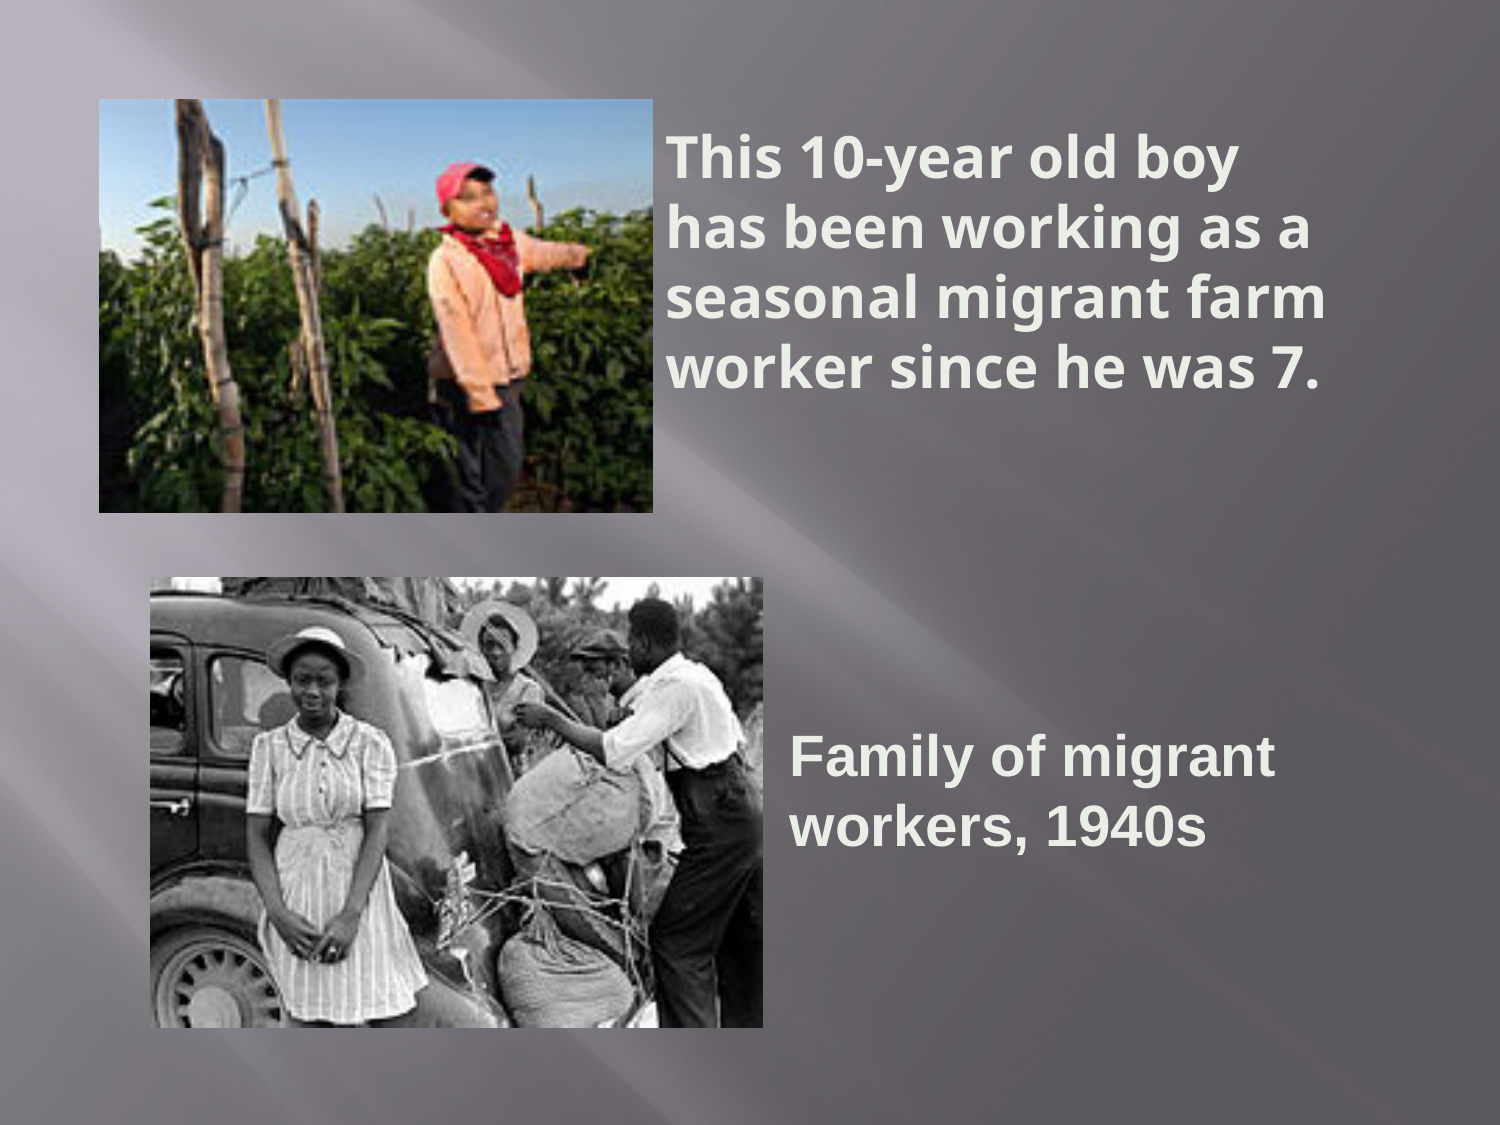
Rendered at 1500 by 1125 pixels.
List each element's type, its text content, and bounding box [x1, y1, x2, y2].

text_box Family of migrant workers, 1940s [774, 710, 1463, 867]
subtitle This 10-year old boy has been working as a seasonal migrant farm worker since he was 7. [657, 112, 1350, 463]
picture [0, 0, 1500, 1125]
